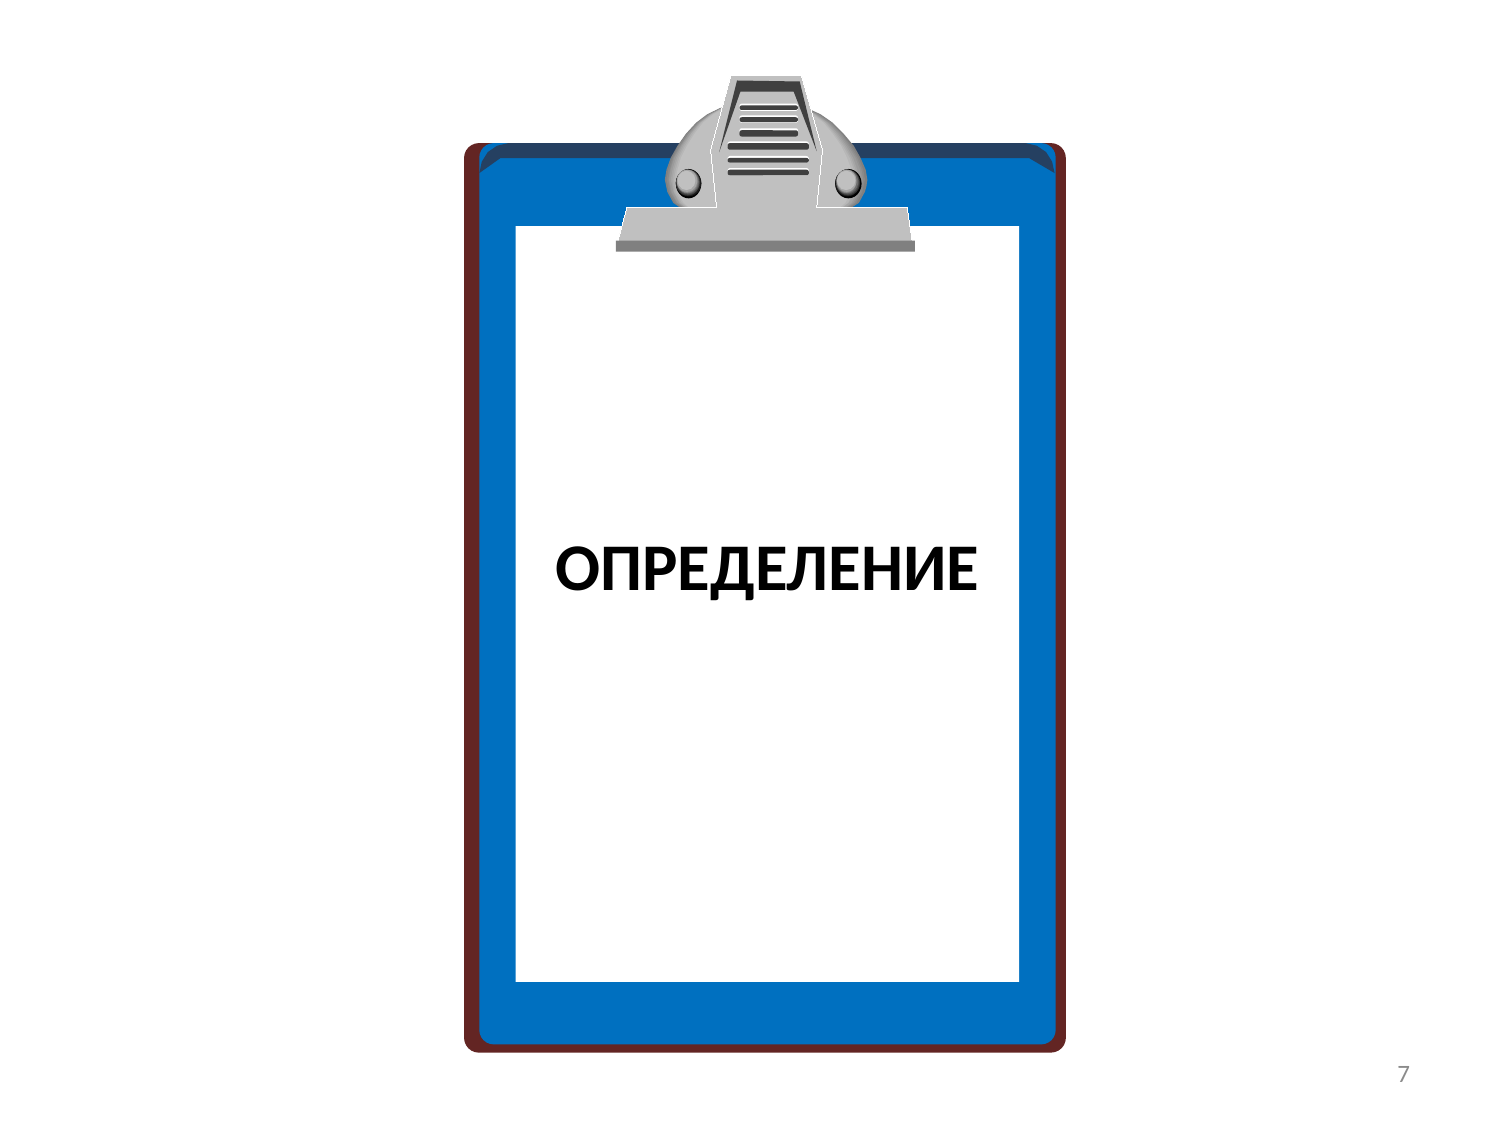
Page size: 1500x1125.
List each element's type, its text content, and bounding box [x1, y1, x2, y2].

slide_number 7 [1074, 1042, 1425, 1103]
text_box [463, 74, 1067, 1056]
